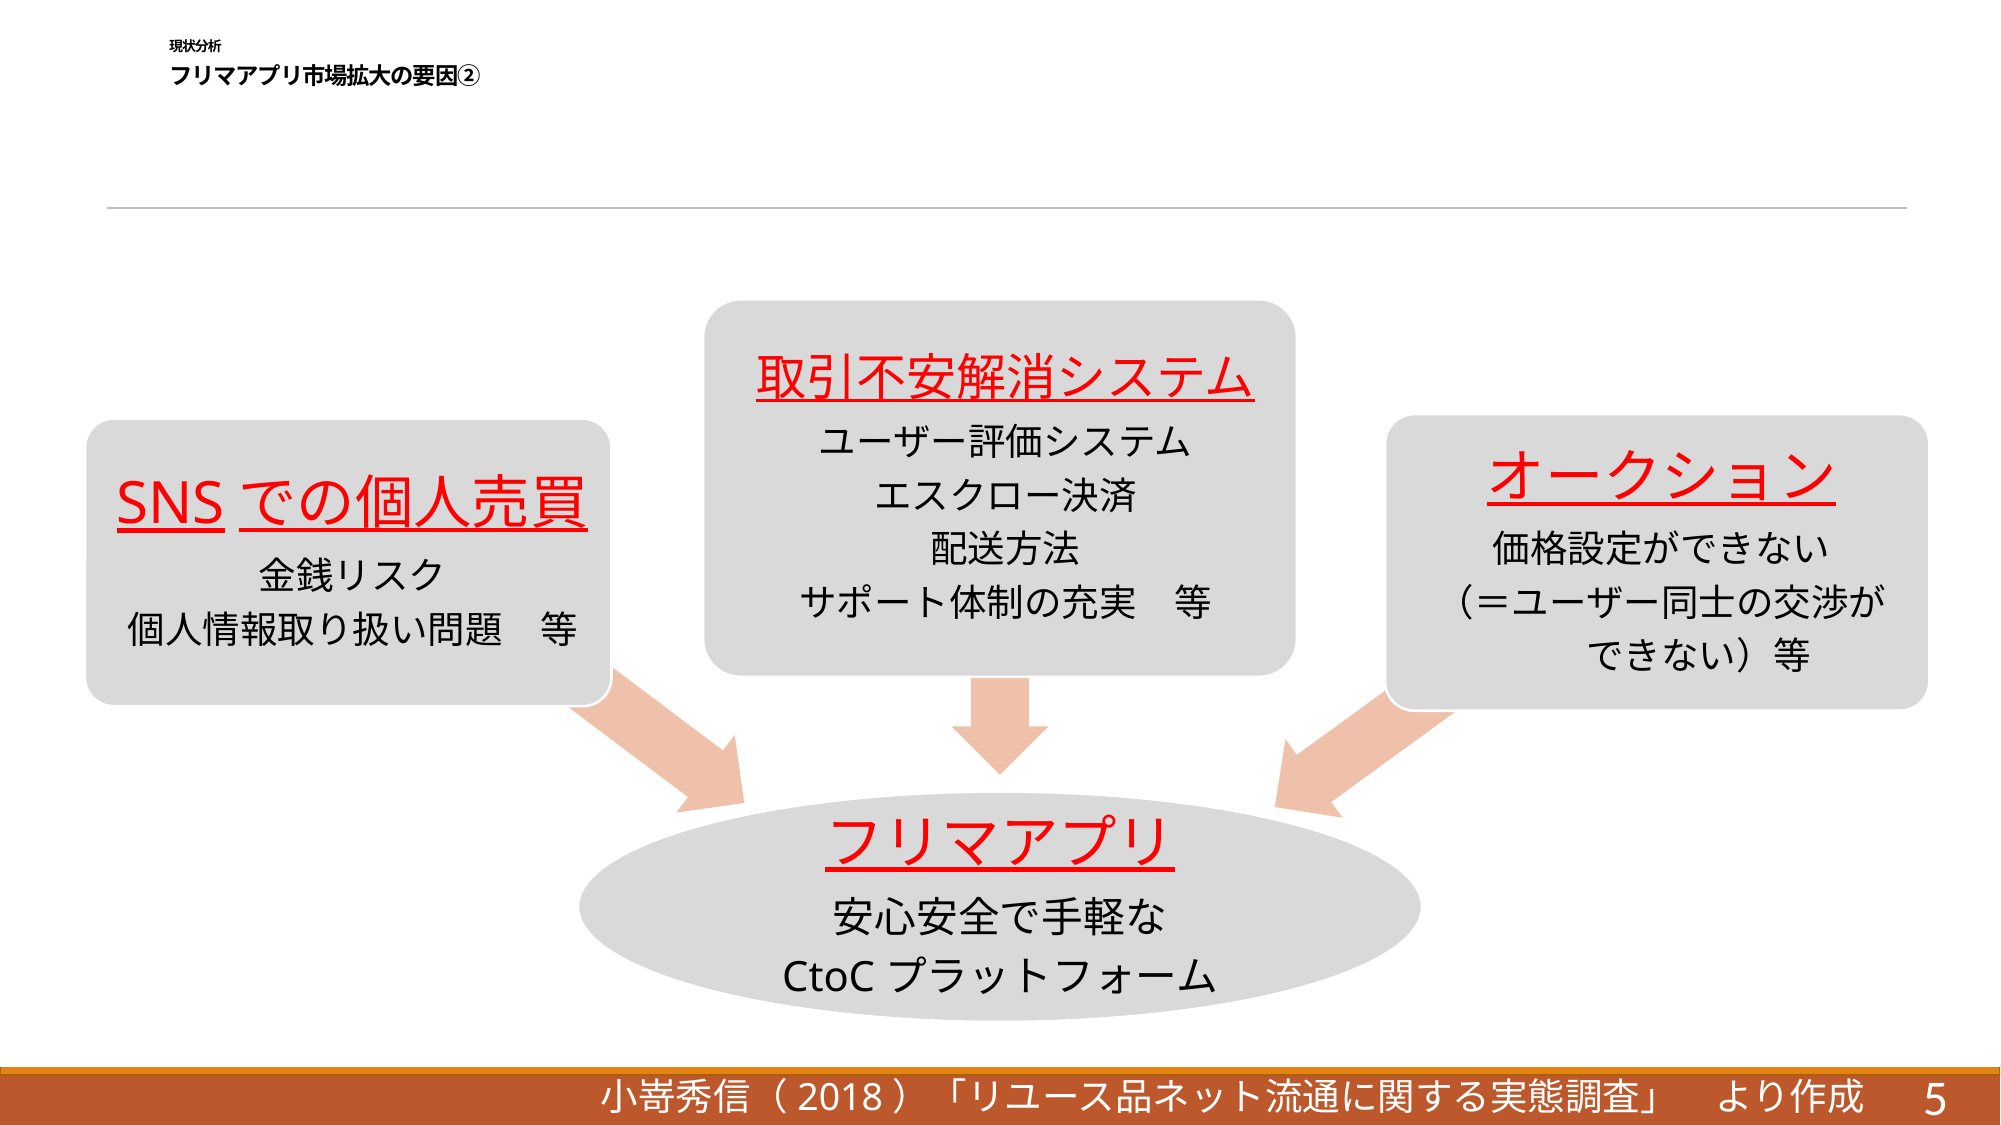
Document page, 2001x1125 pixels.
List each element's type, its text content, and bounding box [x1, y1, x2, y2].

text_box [12, 288, 1988, 1037]
text_box 現状分析 フリマアプリ市場拡大の要因② [154, 9, 1805, 213]
text_box 小嵜秀信（2018）「リユース品ネット流通に関する実態調査」 より作成 [422, 1065, 2000, 1125]
